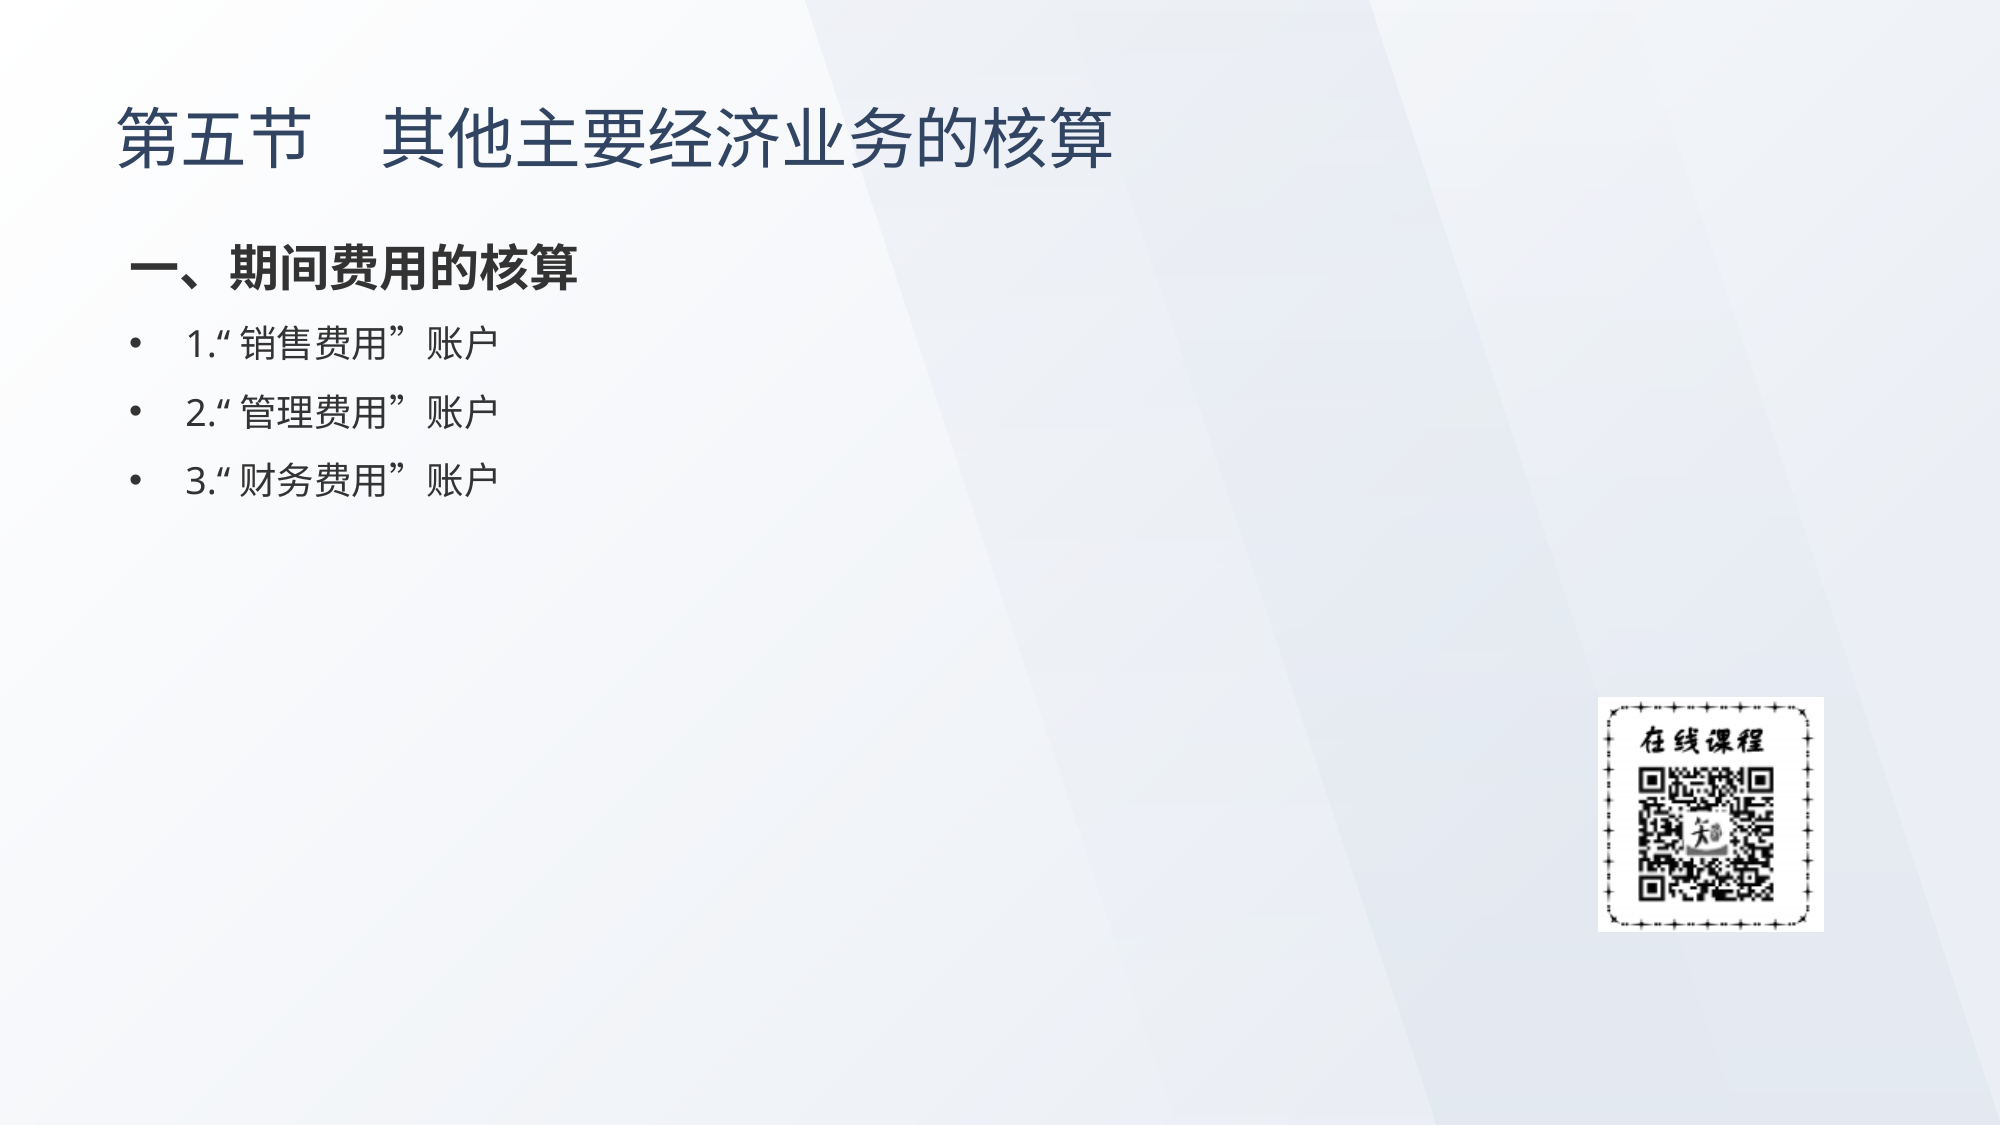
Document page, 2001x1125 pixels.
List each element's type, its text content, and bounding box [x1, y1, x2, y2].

text_box 一、期间费用的核算 1.“销售费用”账户 2.“管理费用”账户 3.“财务费用”账户 [114, 213, 1886, 1013]
picture [1598, 697, 1824, 932]
title 第五节 其他主要经济业务的核算 [114, 59, 1886, 178]
